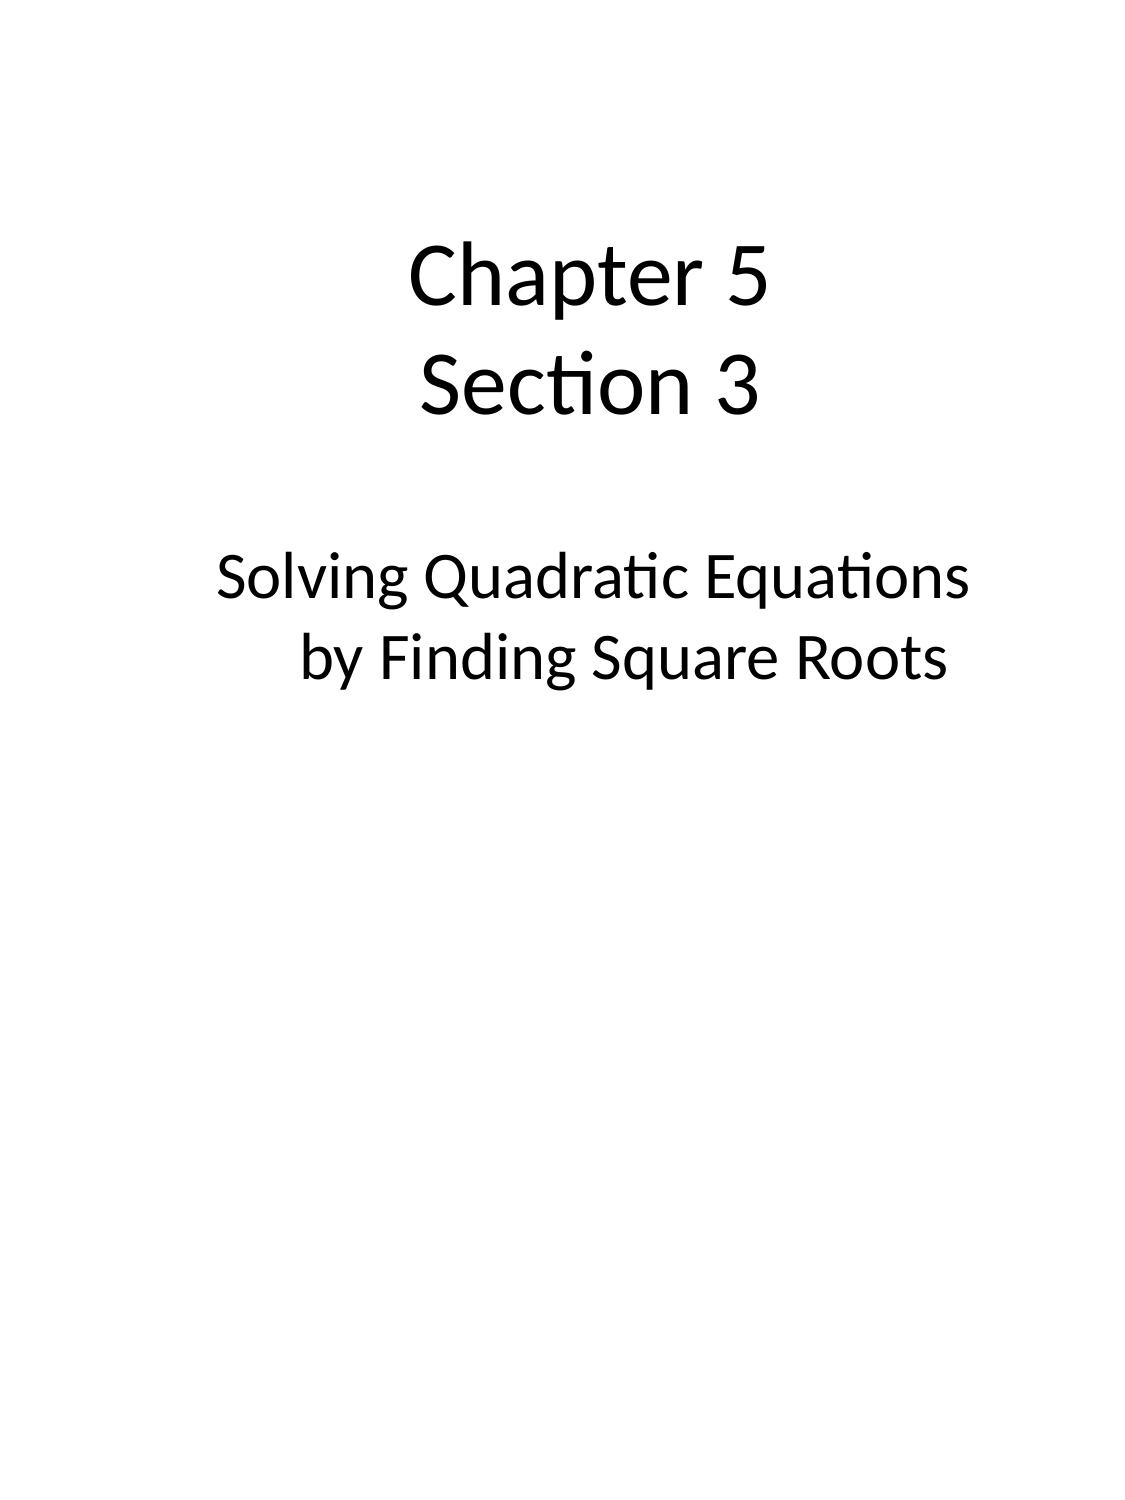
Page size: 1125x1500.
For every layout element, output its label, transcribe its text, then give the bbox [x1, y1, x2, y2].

text_box Chapter 5 Section 3 [112, 162, 1069, 485]
text_box Solving Quadratic Equations by Finding Square Roots [200, 524, 988, 750]
